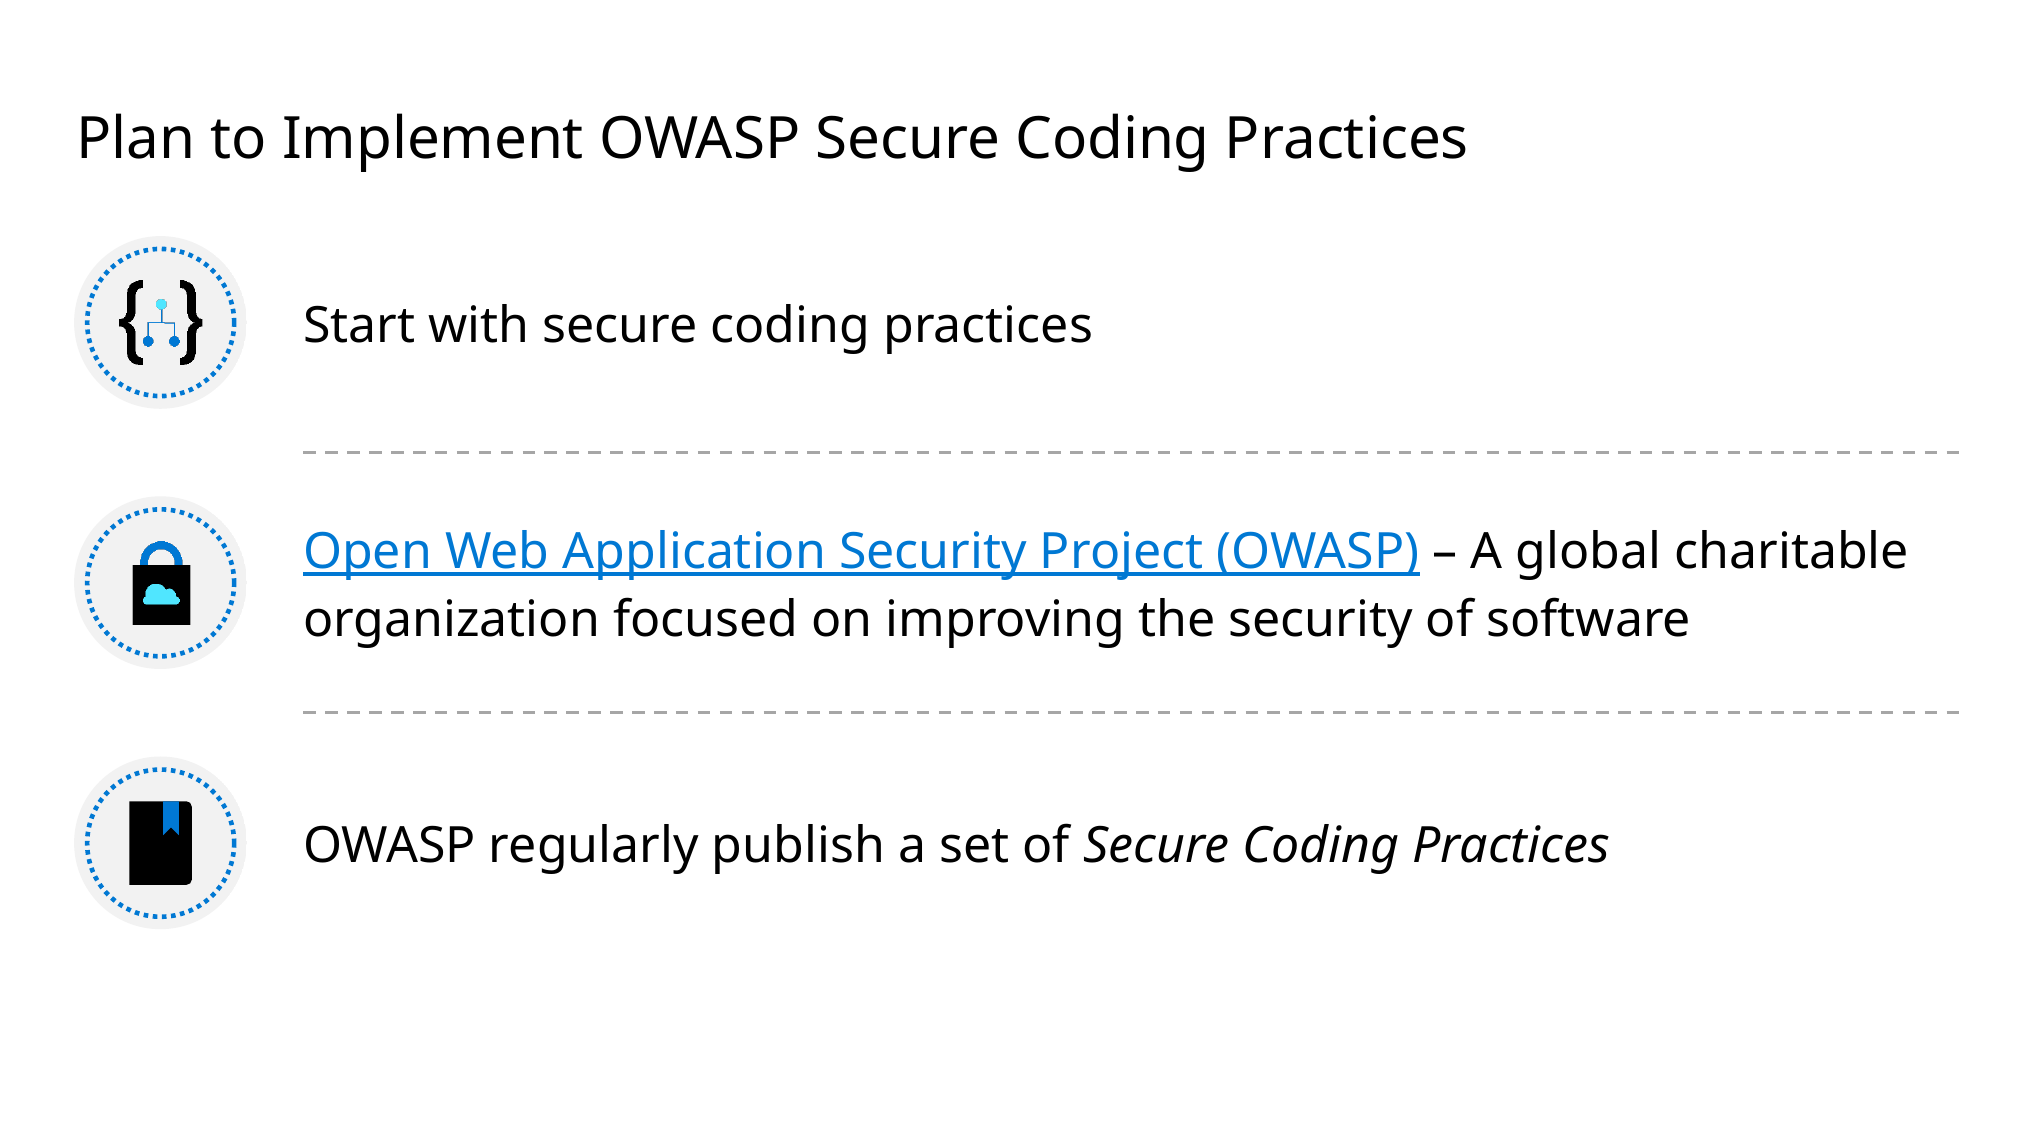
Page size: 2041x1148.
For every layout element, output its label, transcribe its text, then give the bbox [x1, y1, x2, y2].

text_box Open Web Application Security Project (OWASP) – A global charitable organization focused on improving the security of software [303, 512, 1972, 653]
title Plan to Implement OWASP Secure Coding Practices [76, 103, 1969, 172]
text_box Start with secure coding practices [303, 252, 1972, 393]
picture [73, 495, 247, 670]
picture [73, 235, 247, 409]
text_box OWASP regularly publish a set of Secure Coding Practices [303, 772, 1972, 913]
picture [73, 755, 247, 930]
